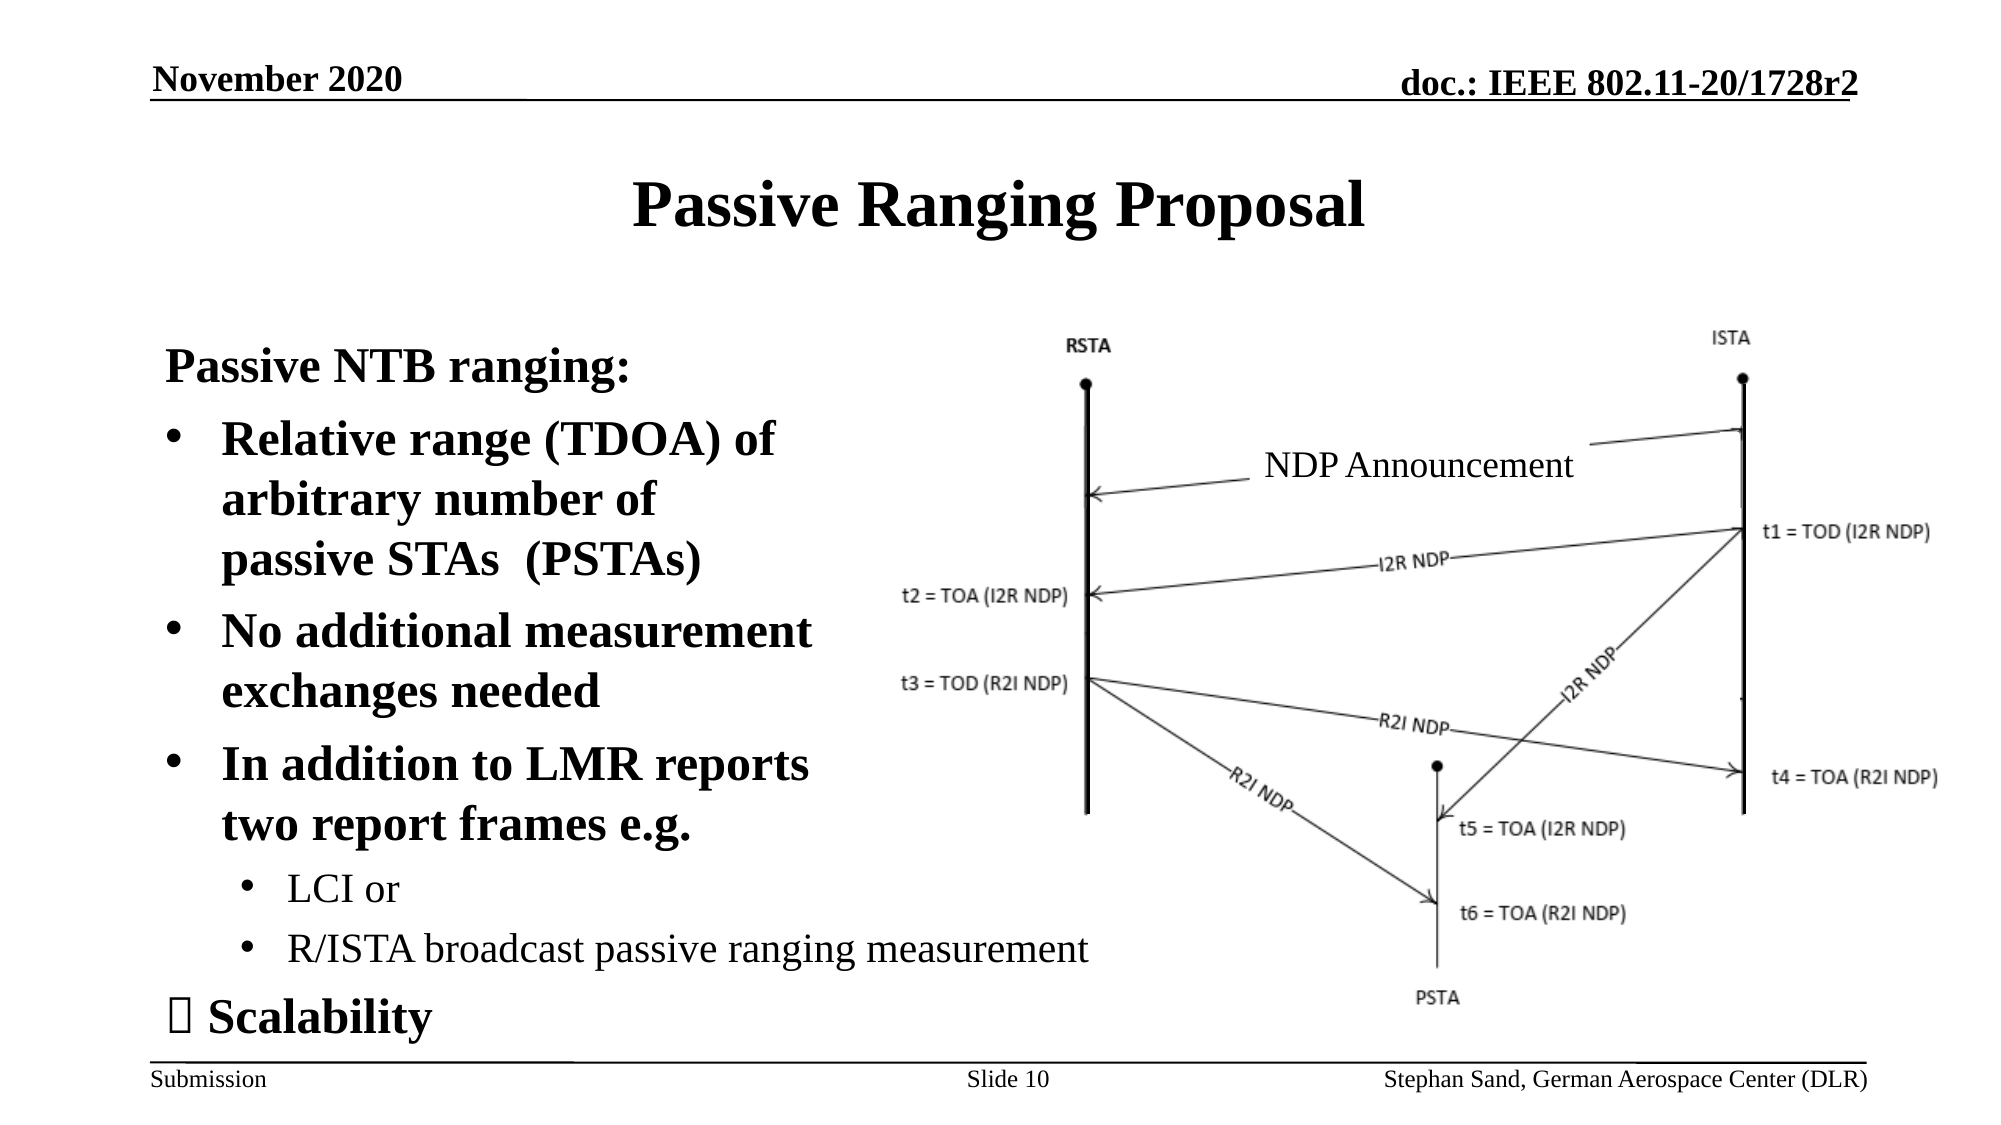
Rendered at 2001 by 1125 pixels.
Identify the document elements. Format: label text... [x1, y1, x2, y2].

footer Stephan Sand, German Aerospace Center (DLR) [1171, 1061, 1869, 1093]
picture [881, 286, 1978, 1036]
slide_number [152, 54, 563, 100]
list Passive NTB ranging: Relative range (TDOA) of arbitrary number of passive STAs (PSTAs) No additional measurement exchanges needed In addition to LMR reports two report frames e.g. LCI or R/ISTA broadcast passive ranging measurement  Scalability [149, 324, 876, 1000]
title Passive Ranging Proposal [149, 112, 1850, 288]
slide_number Slide 10 [950, 1061, 1067, 1123]
